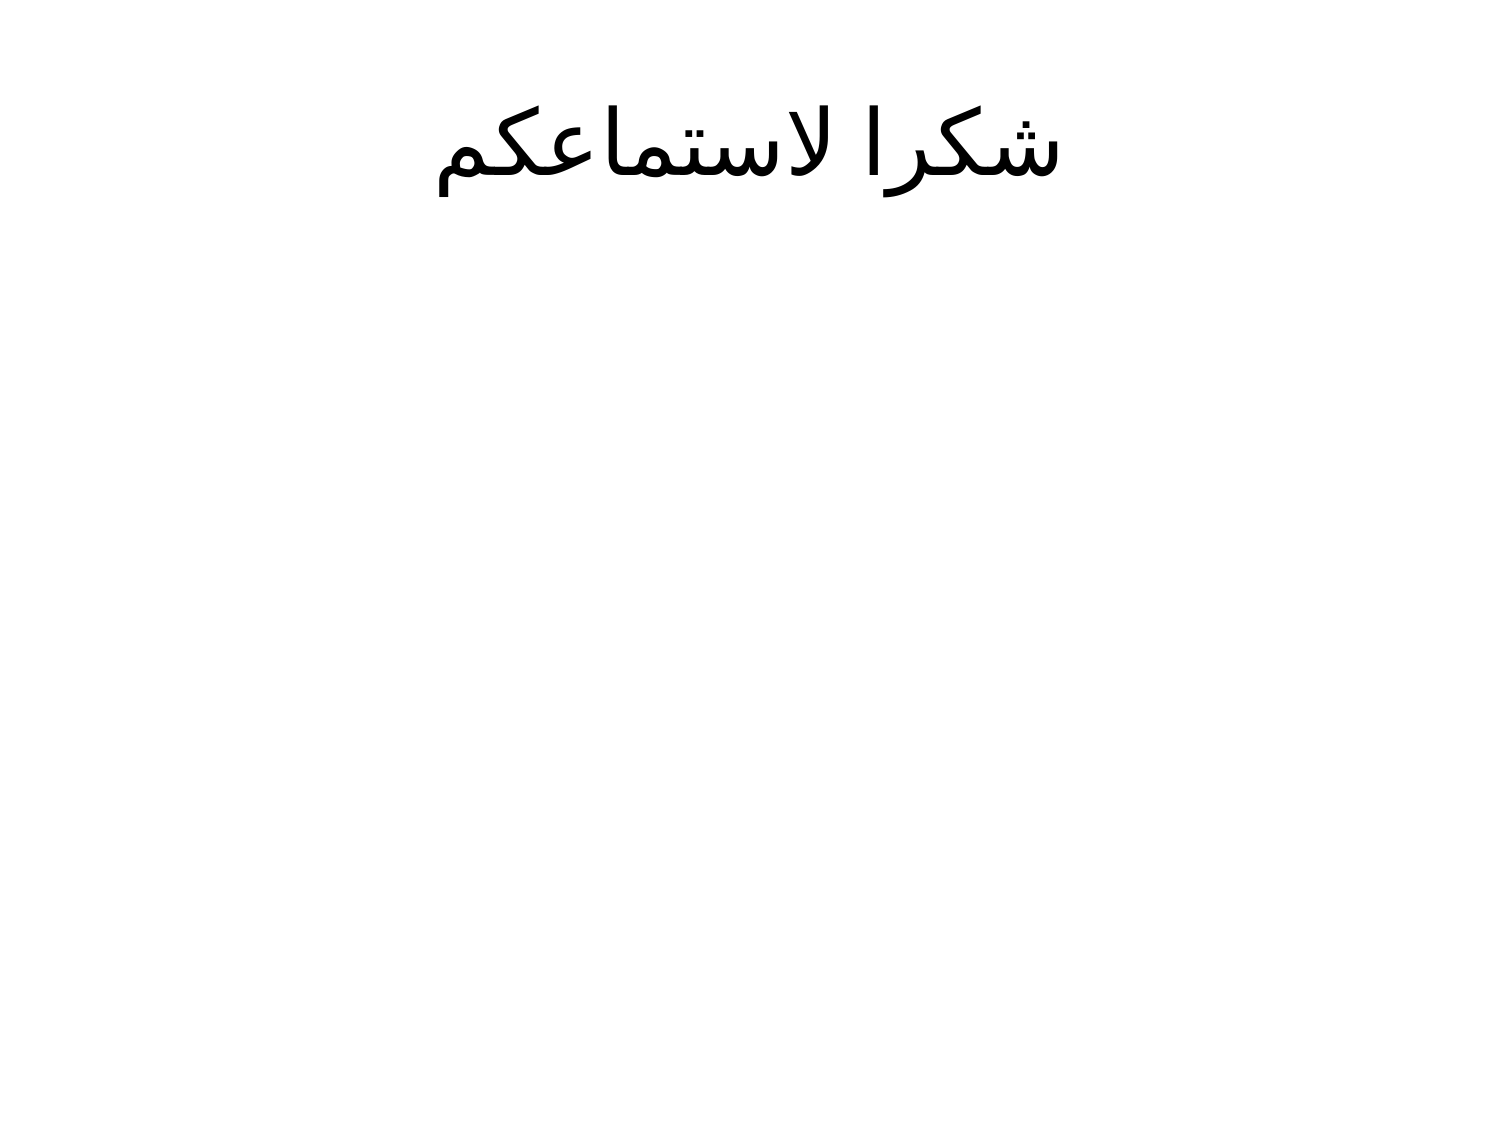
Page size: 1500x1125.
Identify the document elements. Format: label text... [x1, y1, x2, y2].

title شكرا لاستماعكم [75, 45, 1425, 233]
